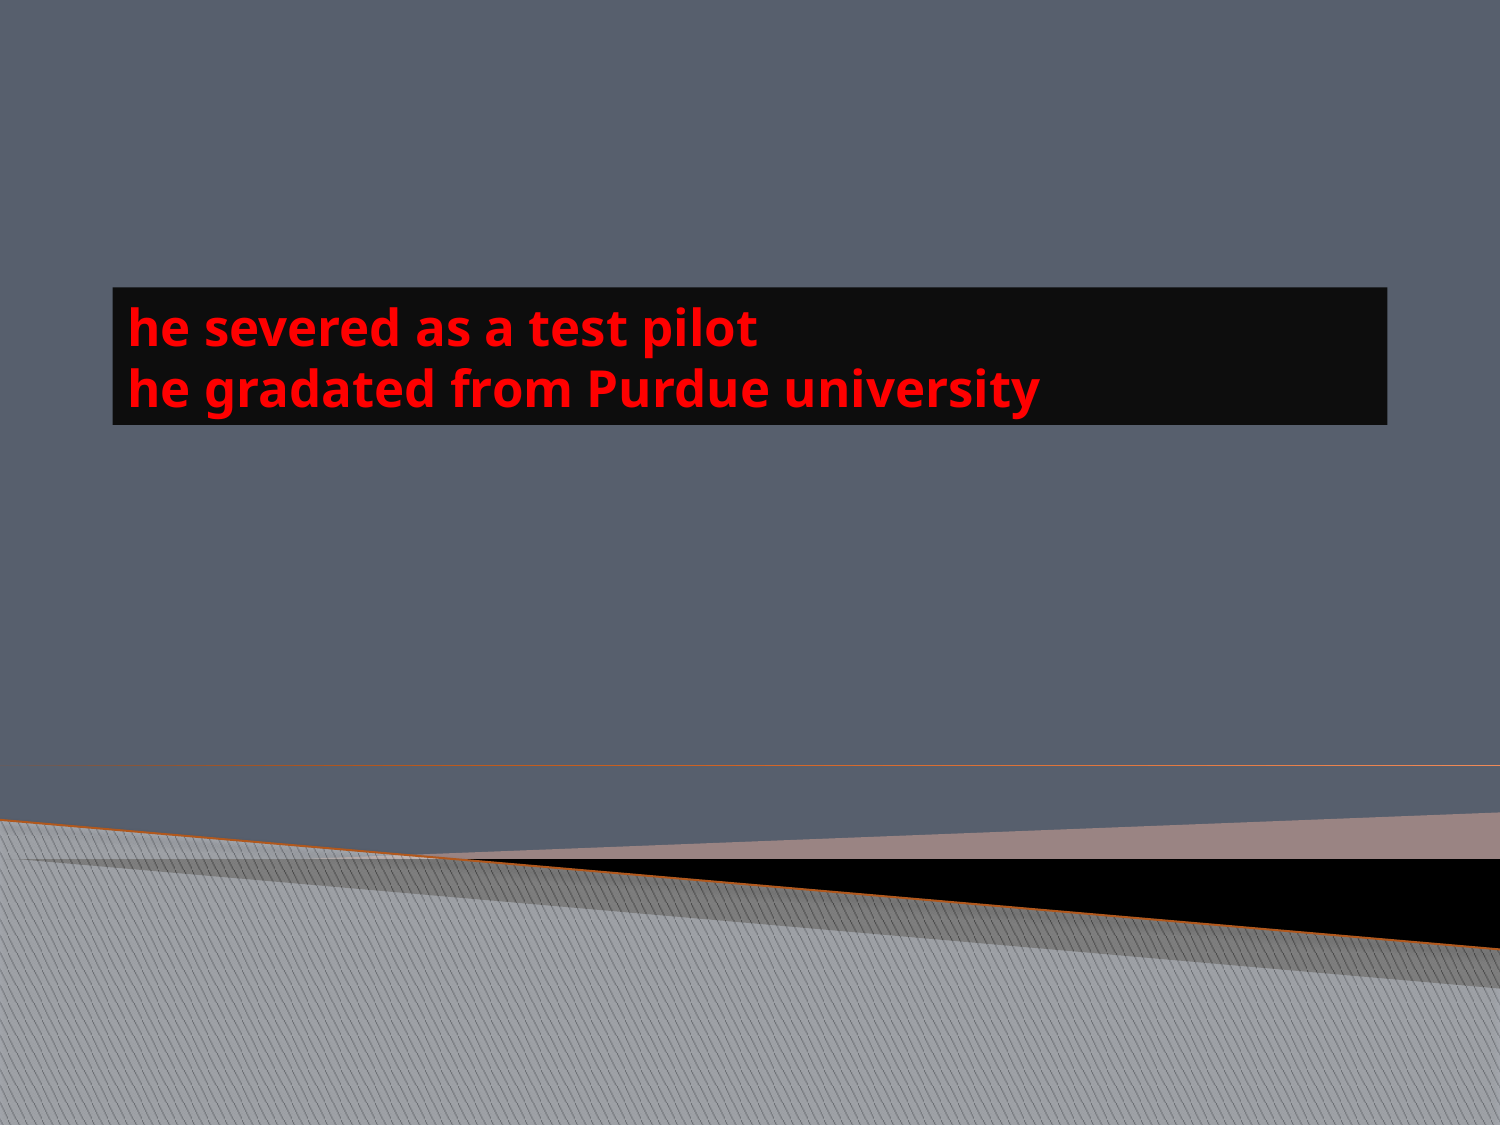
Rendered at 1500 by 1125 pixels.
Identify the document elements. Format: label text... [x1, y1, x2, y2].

picture [5, 859, 1500, 989]
title he severed as a test pilot he gradated from Purdue university [112, 287, 1388, 425]
